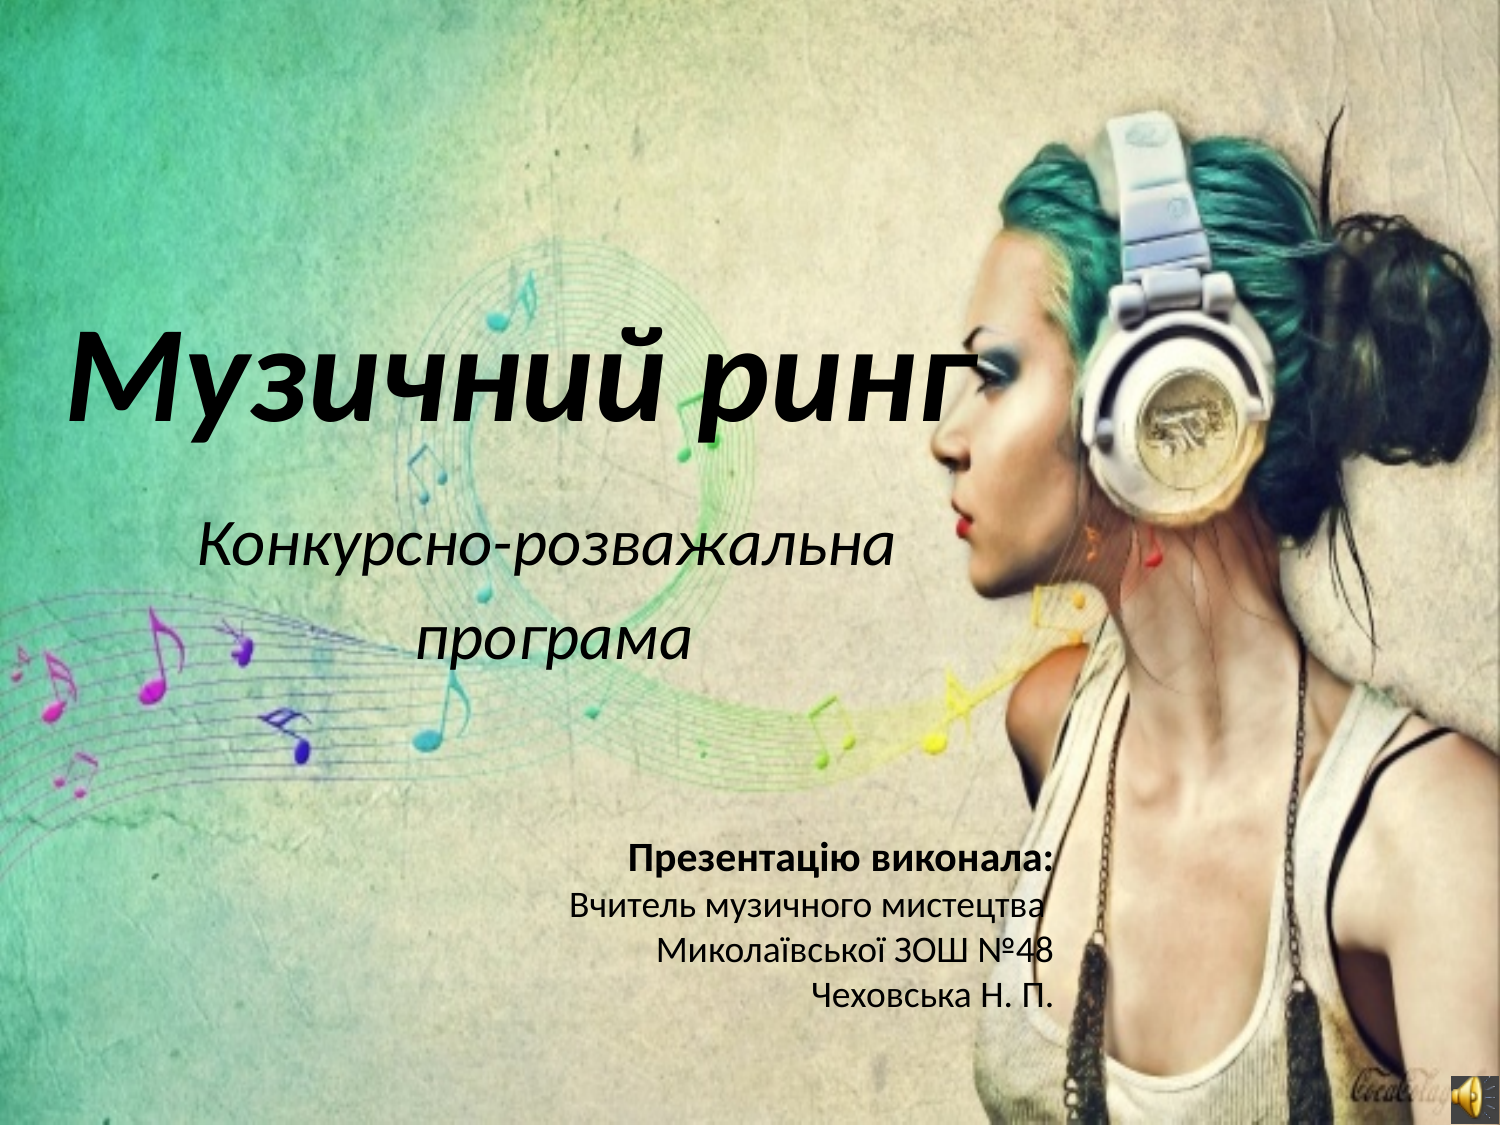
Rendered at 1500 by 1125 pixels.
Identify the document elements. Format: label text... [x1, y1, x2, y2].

text_box Презентацію виконала: Вчитель музичного мистецтва Миколаївської ЗОШ №48 Чеховська Н. П. [206, 822, 1070, 1023]
subtitle Конкурсно-розважальна програма [29, 491, 1080, 780]
title Музичний ринг [0, 246, 1158, 488]
picture [0, 0, 1500, 1125]
